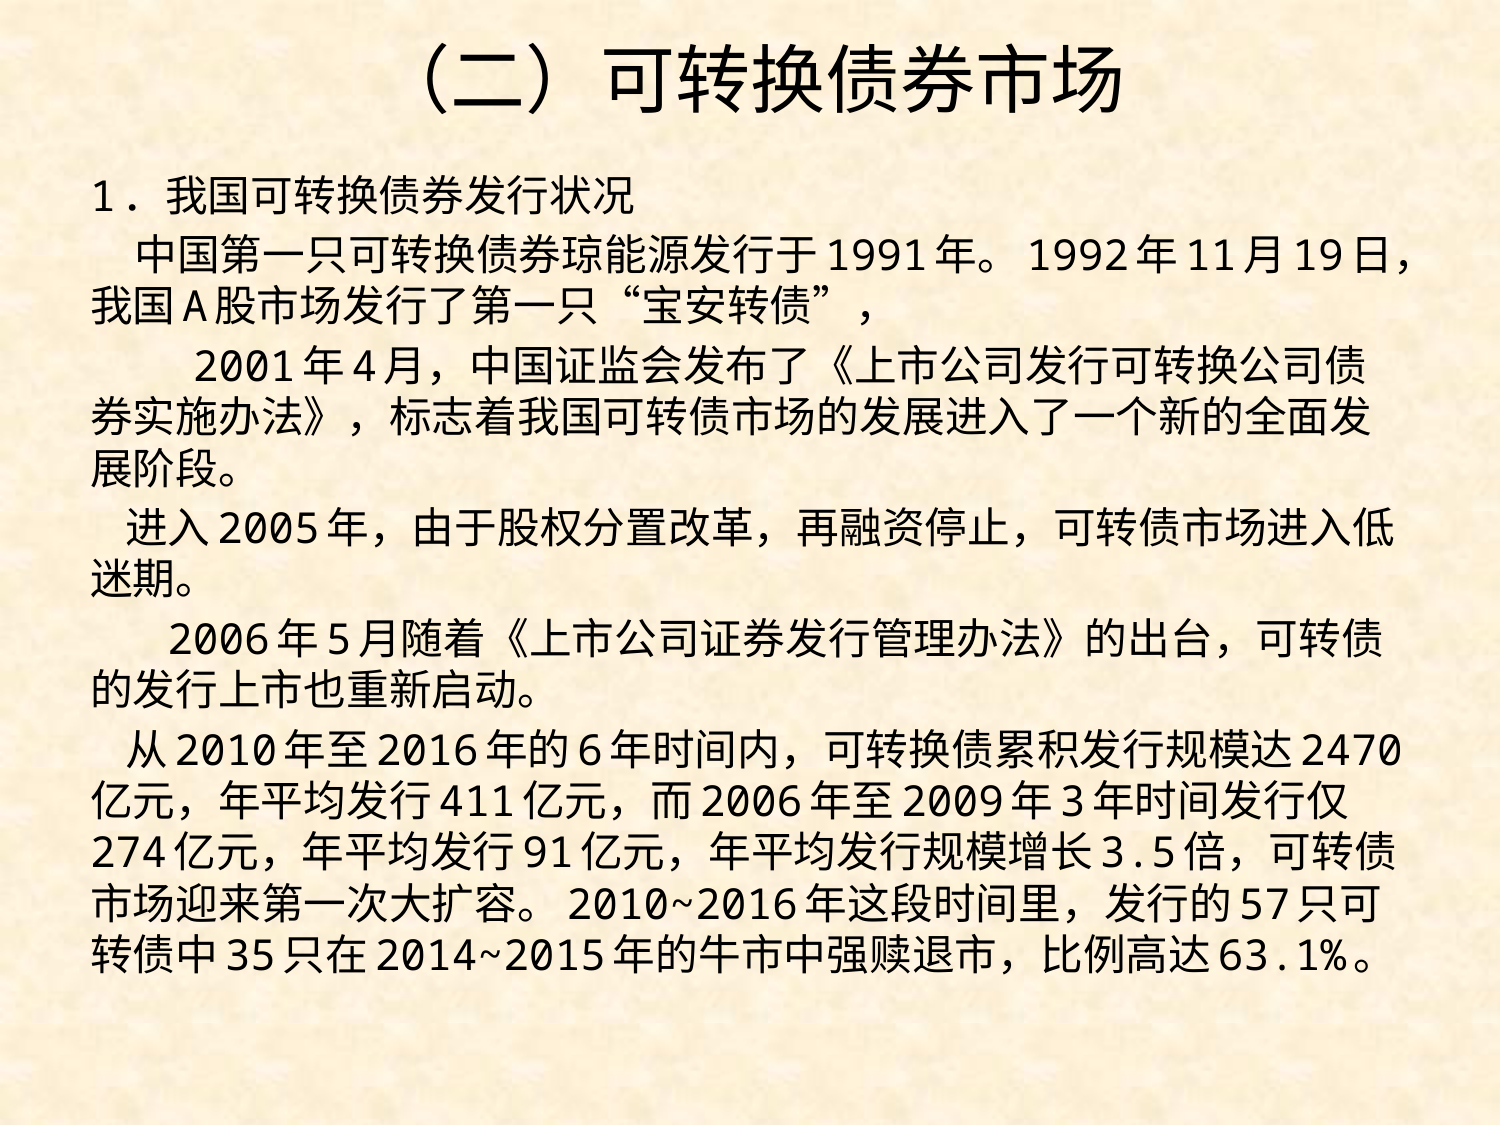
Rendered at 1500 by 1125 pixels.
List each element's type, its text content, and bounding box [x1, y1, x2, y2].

list 1．我国可转换债券发行状况 中国第一只可转换债券琼能源发行于1991年。1992年11月19日，我国A股市场发行了第一只“宝安转债”， 2001年4月，中国证监会发布了《上市公司发行可转换公司债券实施办法》，标志着我国可转债市场的发展进入了一个新的全面发展阶段。 进入2005年，由于股权分置改革，再融资停止，可转债市场进入低迷期。 2006年5月随着《上市公司证券发行管理办法》的出台，可转债的发行上市也重新启动。 从2010年至2016年的6年时间内，可转换债累积发行规模达2470亿元，年平均发行411亿元，而2006年至2009年3年时间发行仅274亿元，年平均发行91亿元，年平均发行规模增长3.5倍，可转债市场迎来第一次大扩容。2010~2016年这段时间里，发行的57只可转债中35只在2014~2015年的牛市中强赎退市，比例高达63.1%。 [75, 160, 1425, 1024]
picture [0, 0, 1500, 1125]
title （二）可转换债券市场 [194, 19, 1306, 135]
